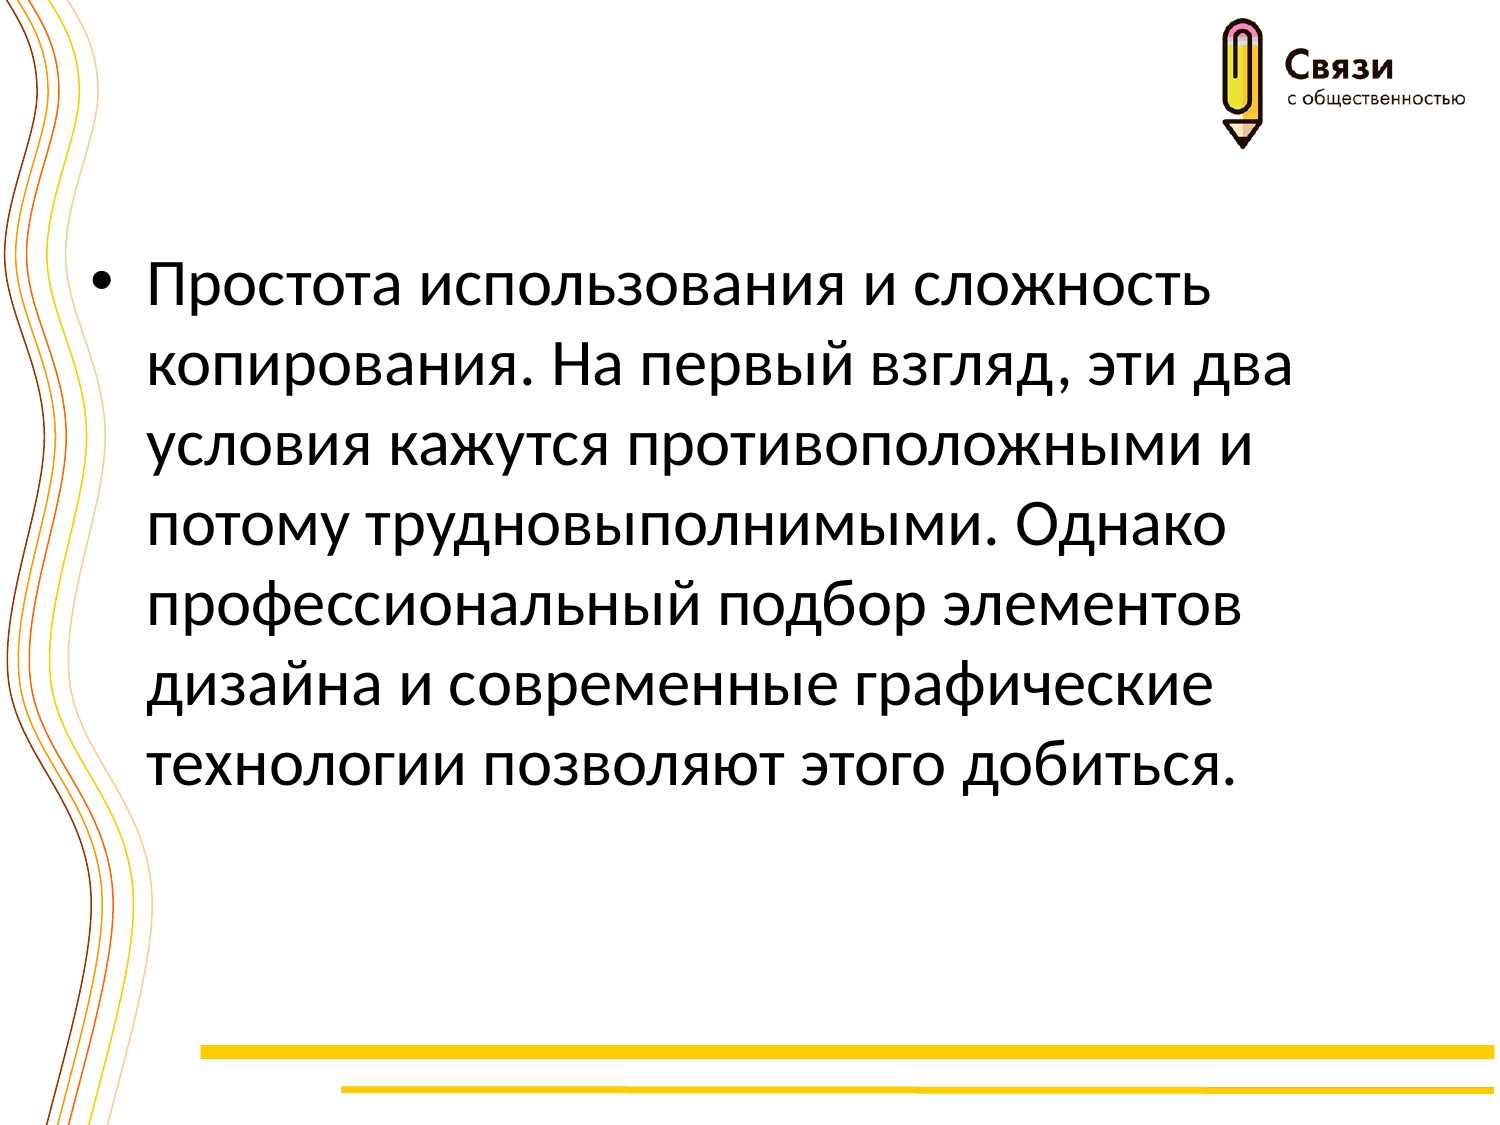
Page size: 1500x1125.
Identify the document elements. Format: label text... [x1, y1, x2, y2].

list Простота использования и сложность копирования. На первый взгляд, эти два условия кажутся противоположными и потому трудновыполнимыми. Однако профессиональный подбор элементов дизайна и современные графические технологии позволяют этого добиться. [213, 231, 1472, 1005]
picture [199, 1045, 1495, 1059]
picture [339, 1086, 1495, 1095]
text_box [4, 0, 207, 1125]
picture [1222, 18, 1472, 150]
